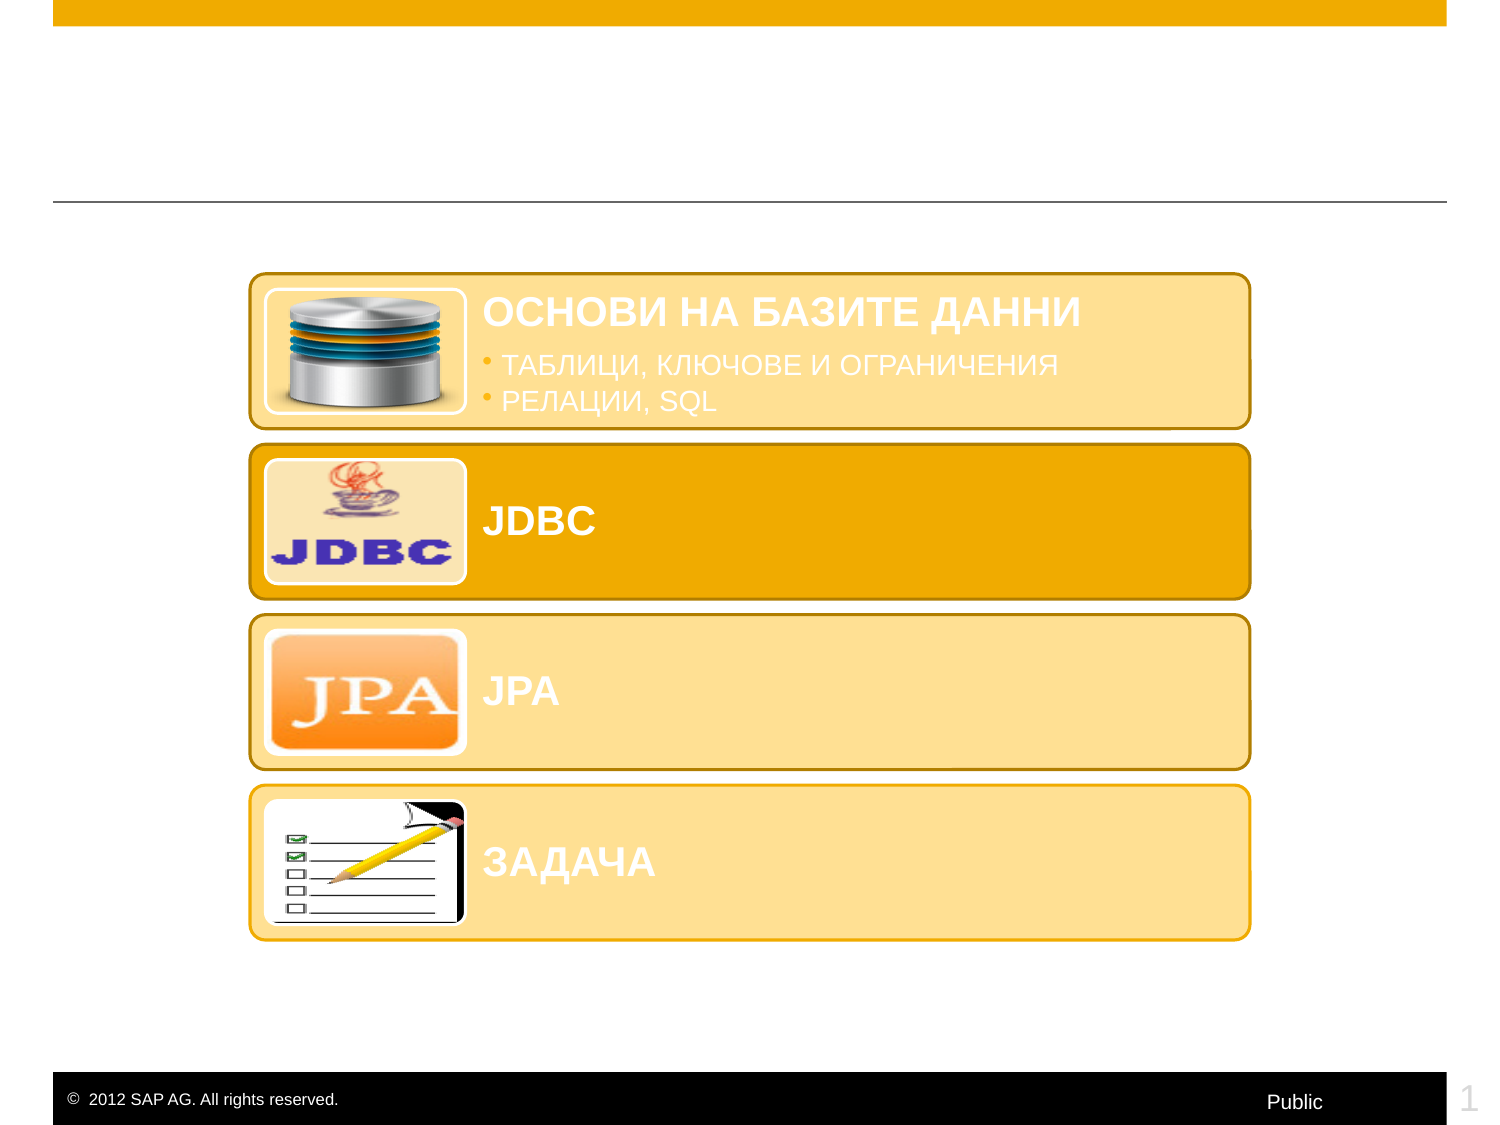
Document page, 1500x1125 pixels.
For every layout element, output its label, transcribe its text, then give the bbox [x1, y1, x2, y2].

text_box 1 [1458, 1074, 1500, 1120]
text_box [249, 273, 1251, 941]
